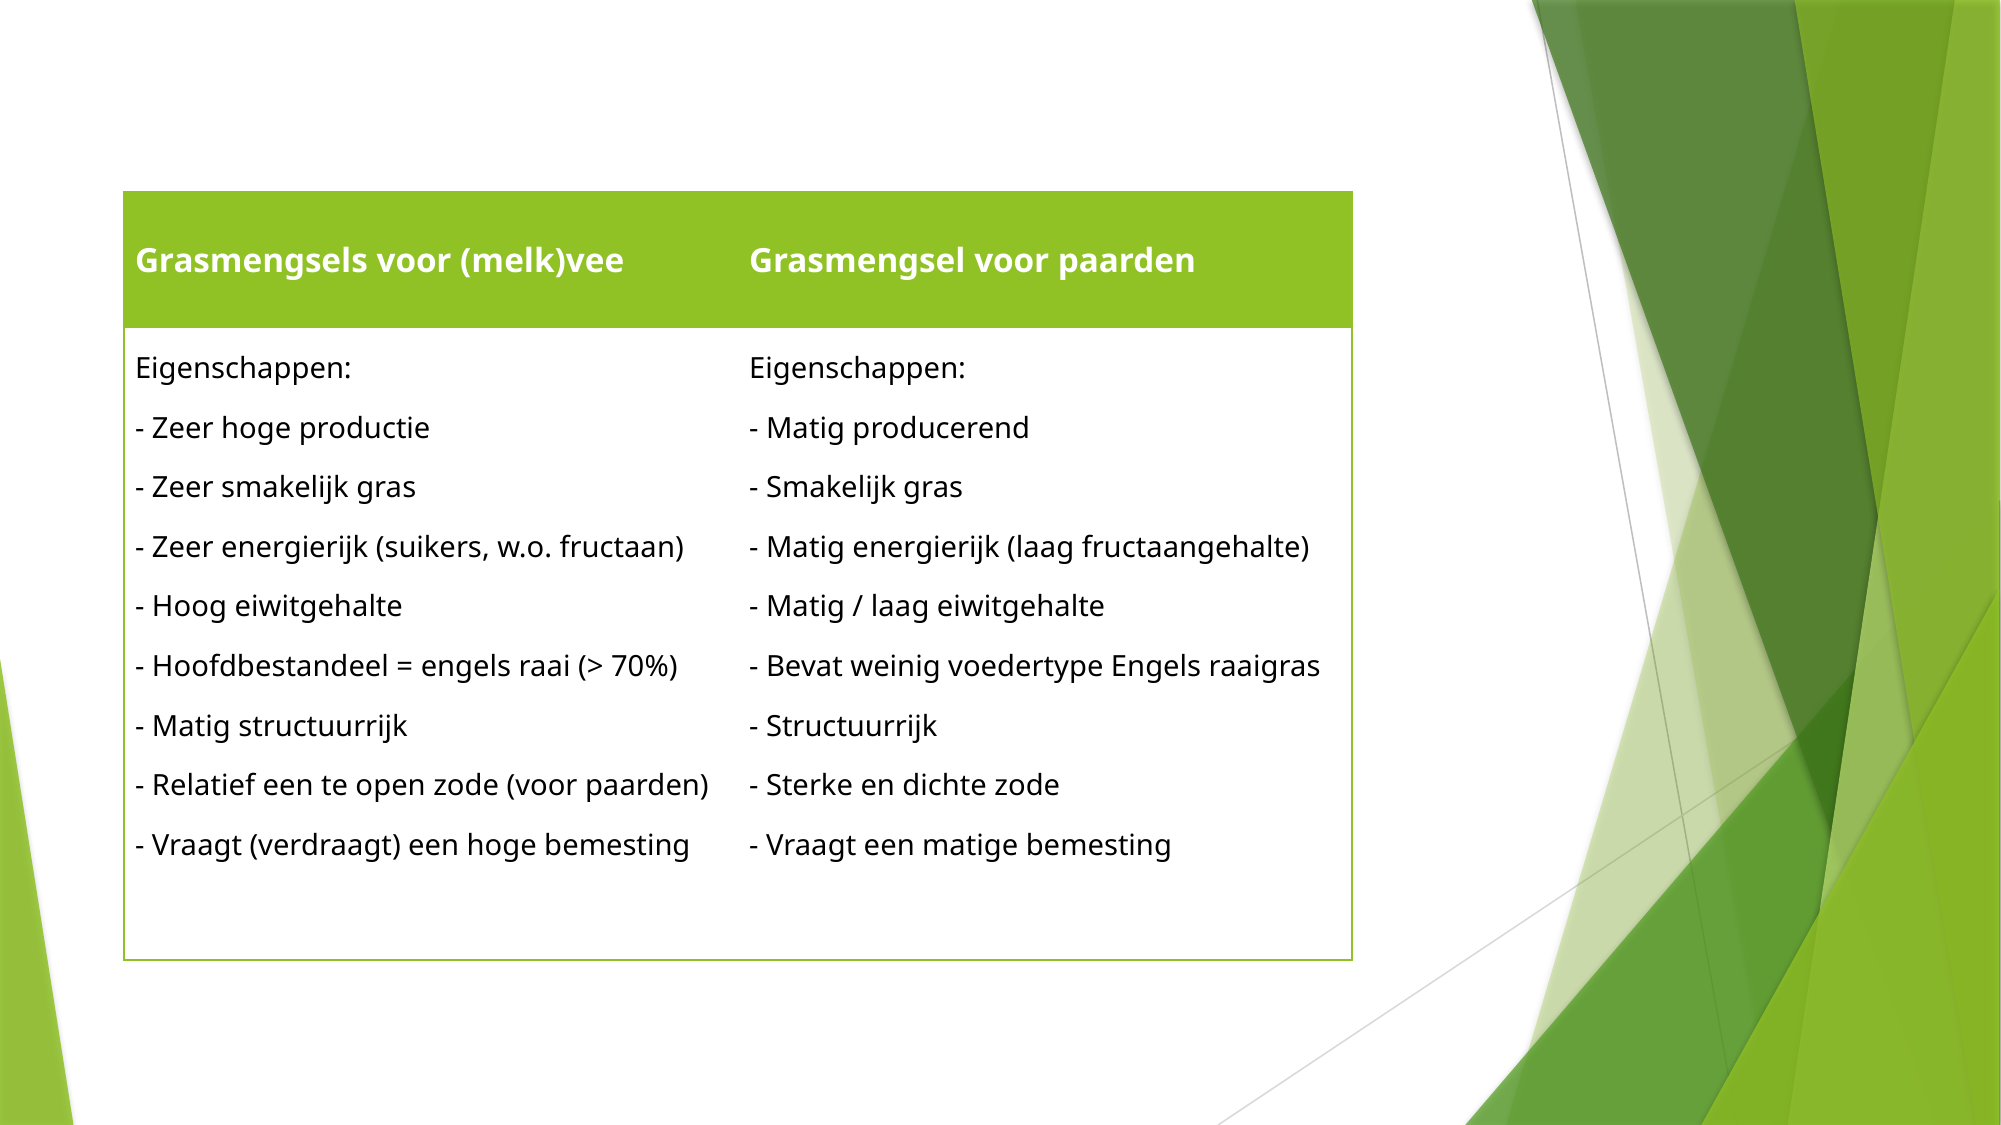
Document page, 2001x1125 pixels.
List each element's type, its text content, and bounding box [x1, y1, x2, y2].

table_cell Eigenschappen: - Zeer hoge productie - Zeer smakelijk gras - Zeer energierijk (suikers, w.o. fructaan) - Hoog eiwitgehalte - Hoofdbestandeel = engels raai (> 70%) - Matig structuurrijk - Relatief een te open zode (voor paarden) - Vraagt (verdraagt) een hoge bemesting [125, 328, 738, 959]
table_cell Eigenschappen: - Matig producerend - Smakelijk gras - Matig energierijk (laag fructaangehalte) - Matig / laag eiwitgehalte - Bevat weinig voedertype Engels raaigras - Structuurrijk - Sterke en dichte zode - Vraagt een matige bemesting [738, 328, 1351, 959]
table_header Grasmengsel voor paarden [738, 193, 1351, 328]
table_header Grasmengsels voor (melk)vee [125, 193, 738, 328]
